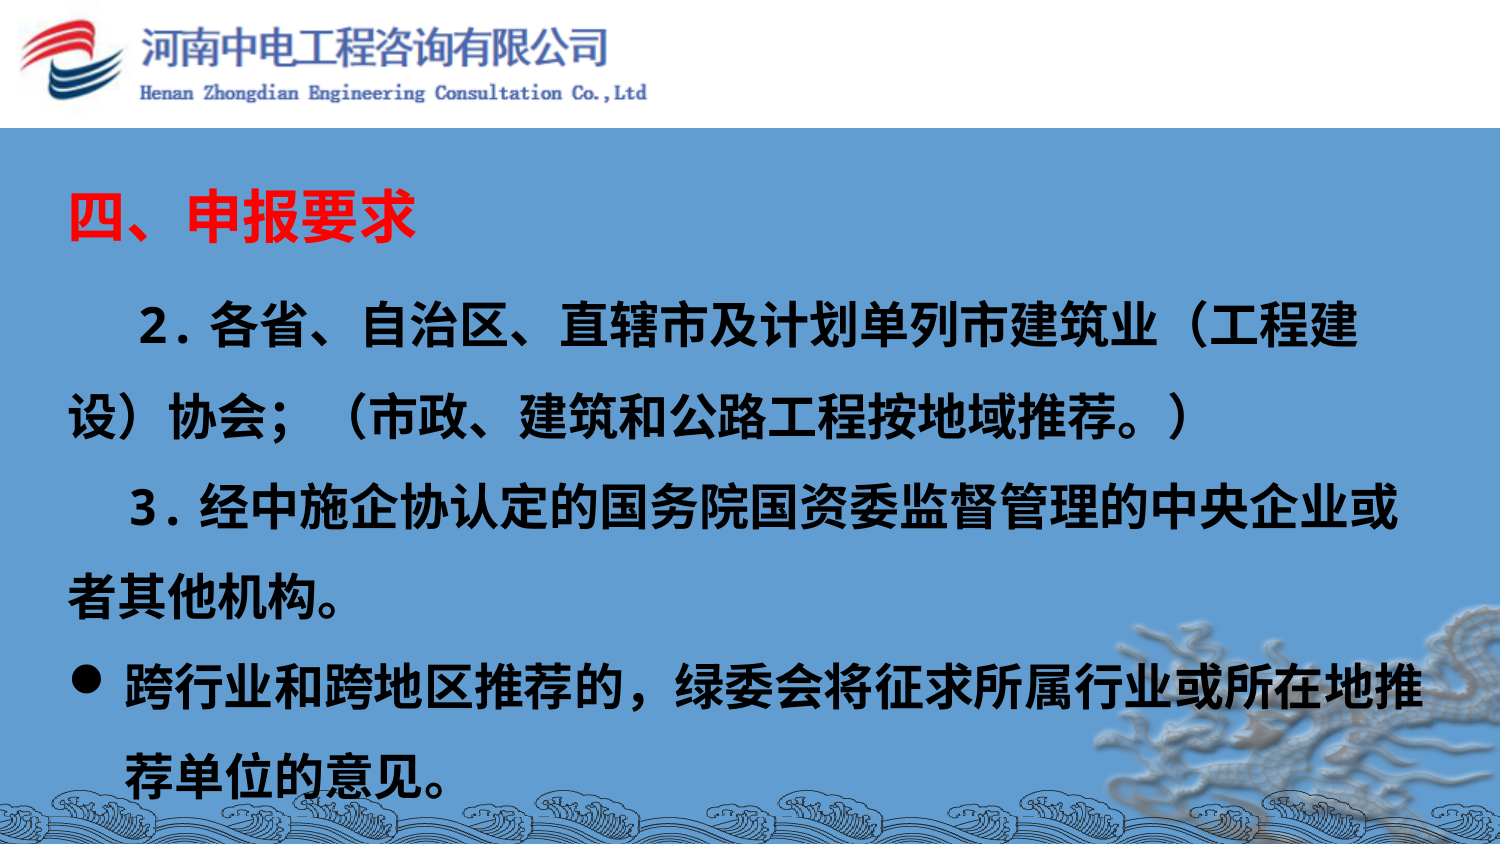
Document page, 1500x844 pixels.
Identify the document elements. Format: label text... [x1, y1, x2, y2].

text_box 四、申报要求 2.各省、自治区、直辖市及计划单列市建筑业（工程建设）协会；（市政、建筑和公路工程按地域推荐。） 3.经中施企协认定的国务院国资委监督管理的中央企业或者其他机构。 跨行业和跨地区推荐的，绿委会将征求所属行业或所在地推荐单位的意见。 [53, 138, 1447, 813]
picture [0, 0, 1500, 129]
